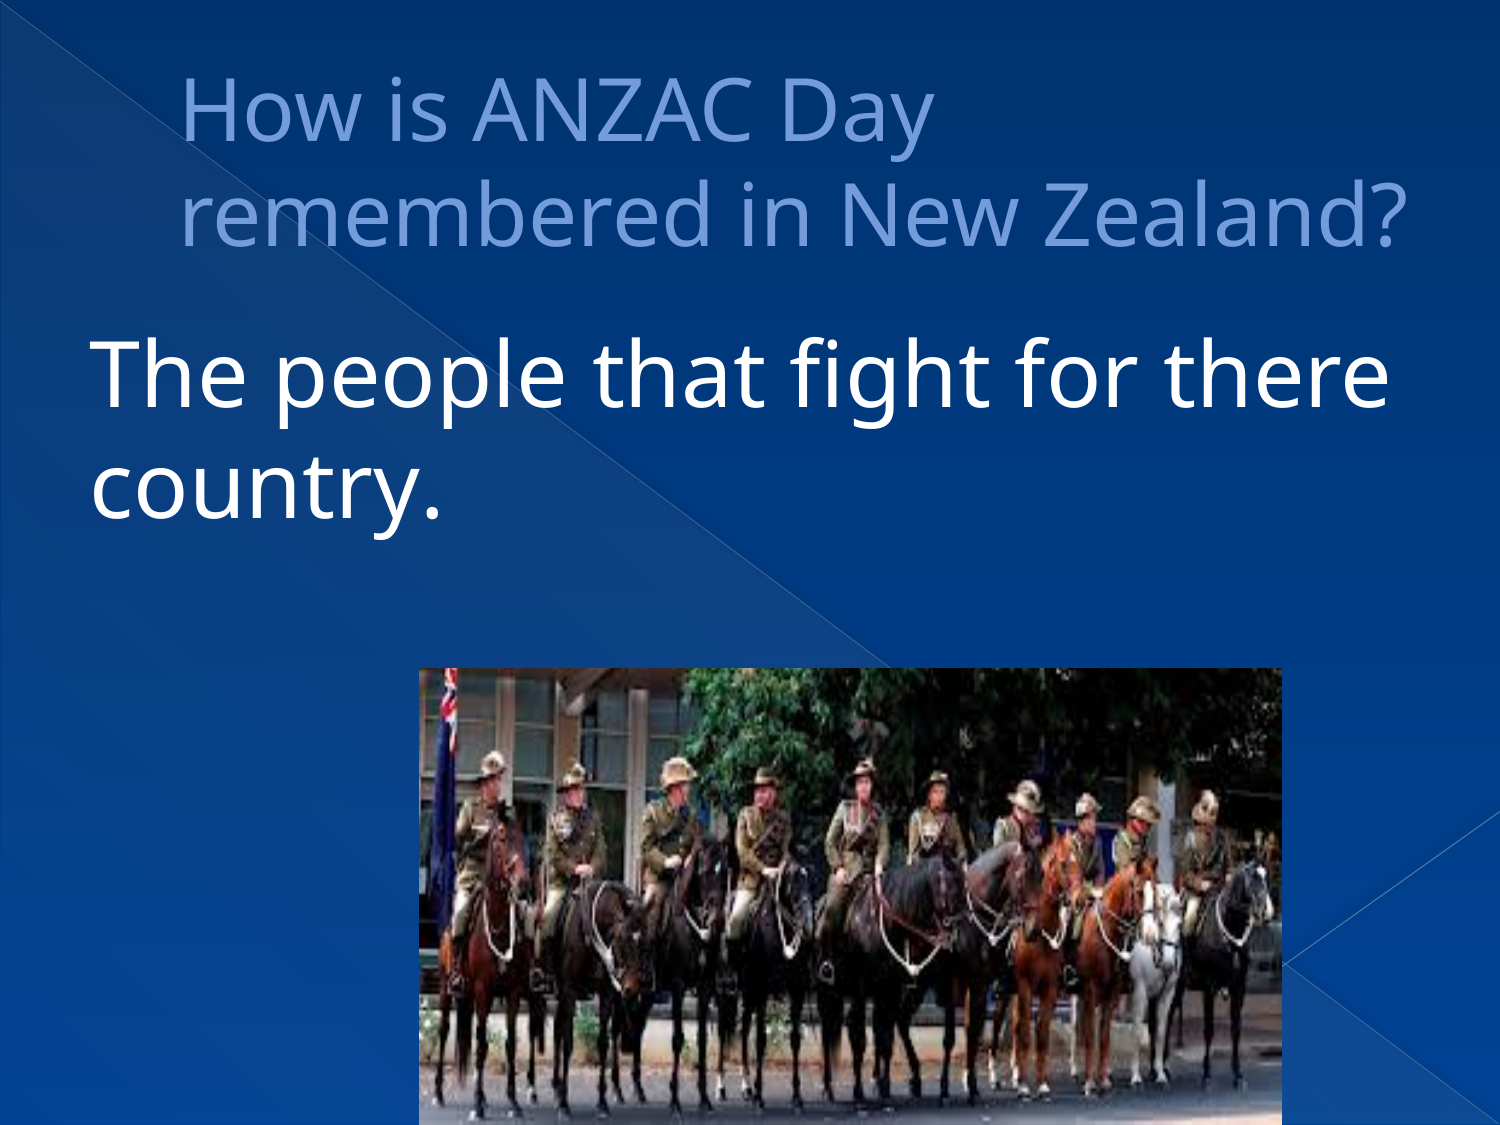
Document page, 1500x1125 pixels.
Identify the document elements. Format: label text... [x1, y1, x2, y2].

picture [418, 668, 1282, 1125]
title How is ANZAC Day remembered in New Zealand? [75, 43, 1425, 274]
list The people that fight for there country. [75, 308, 1425, 1059]
